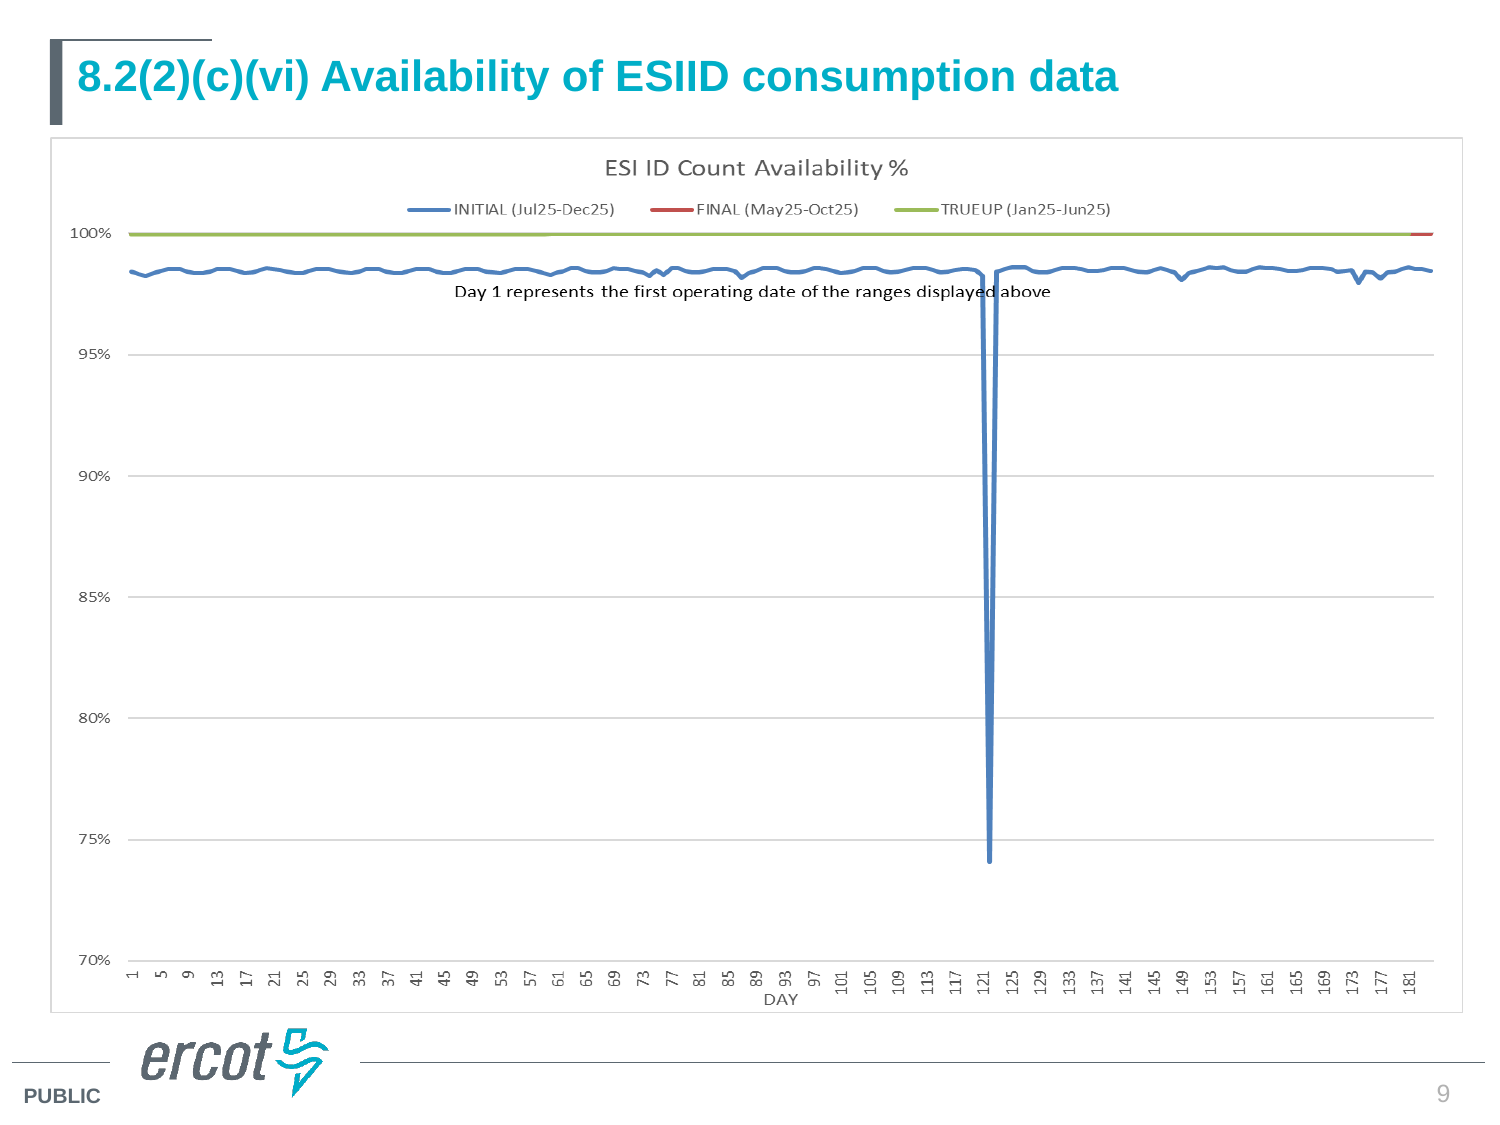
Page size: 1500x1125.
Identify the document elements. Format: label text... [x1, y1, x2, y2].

picture [137, 1024, 332, 1100]
title 8.2(2)(c)(vi) Availability of ESIID consumption data [62, 39, 1450, 125]
slide_number 9 [1400, 1076, 1488, 1113]
picture [49, 137, 1463, 1013]
